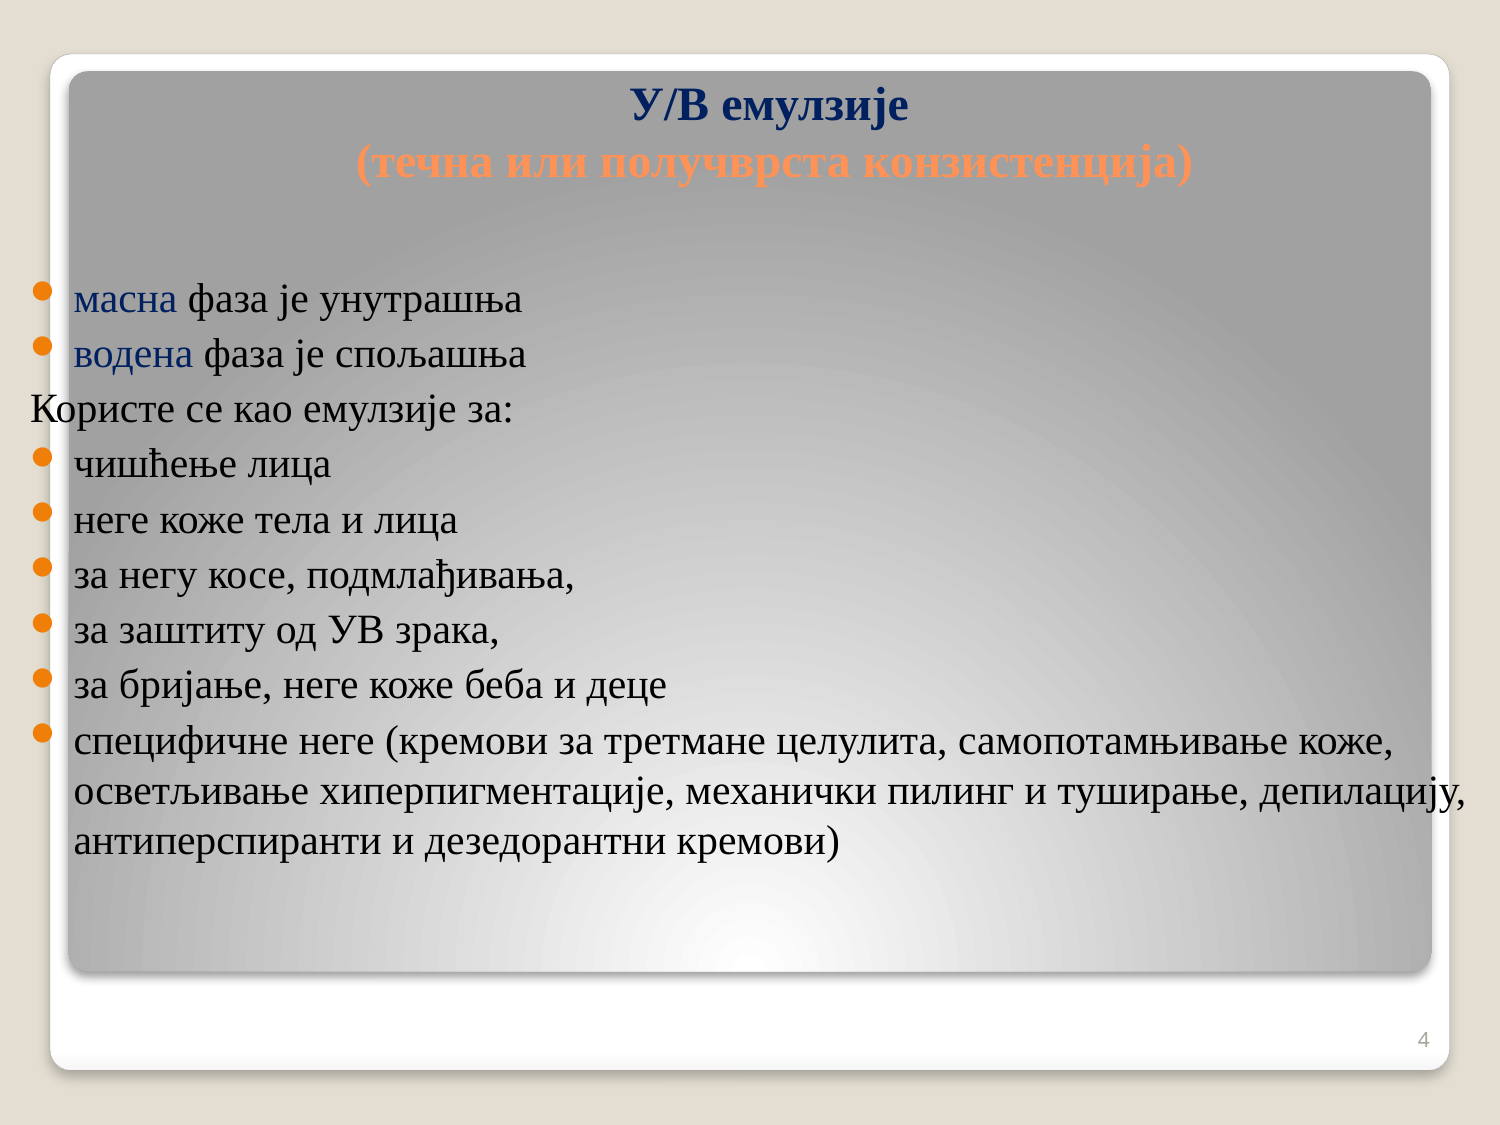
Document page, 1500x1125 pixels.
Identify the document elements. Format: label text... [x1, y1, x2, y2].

slide_number 4 [1369, 1002, 1445, 1063]
title У/В емулзије (течна или получврста конзистенција) [100, 64, 1451, 252]
list масна фаза је унутрашња водена фаза је спољашња Користе се као емулзије за: чишћење лица неге коже тела и лица за негу косе, подмлађивања, за заштиту од УВ зрака, за бријање, неге коже беба и деце специфичне неге (кремови за третмане целулита, самопотамњивање коже, осветљивање хиперпигментације, механички пилинг и туширање, депилацију, антиперспиранти и дезедорантни кремови) [0, 255, 1500, 1125]
